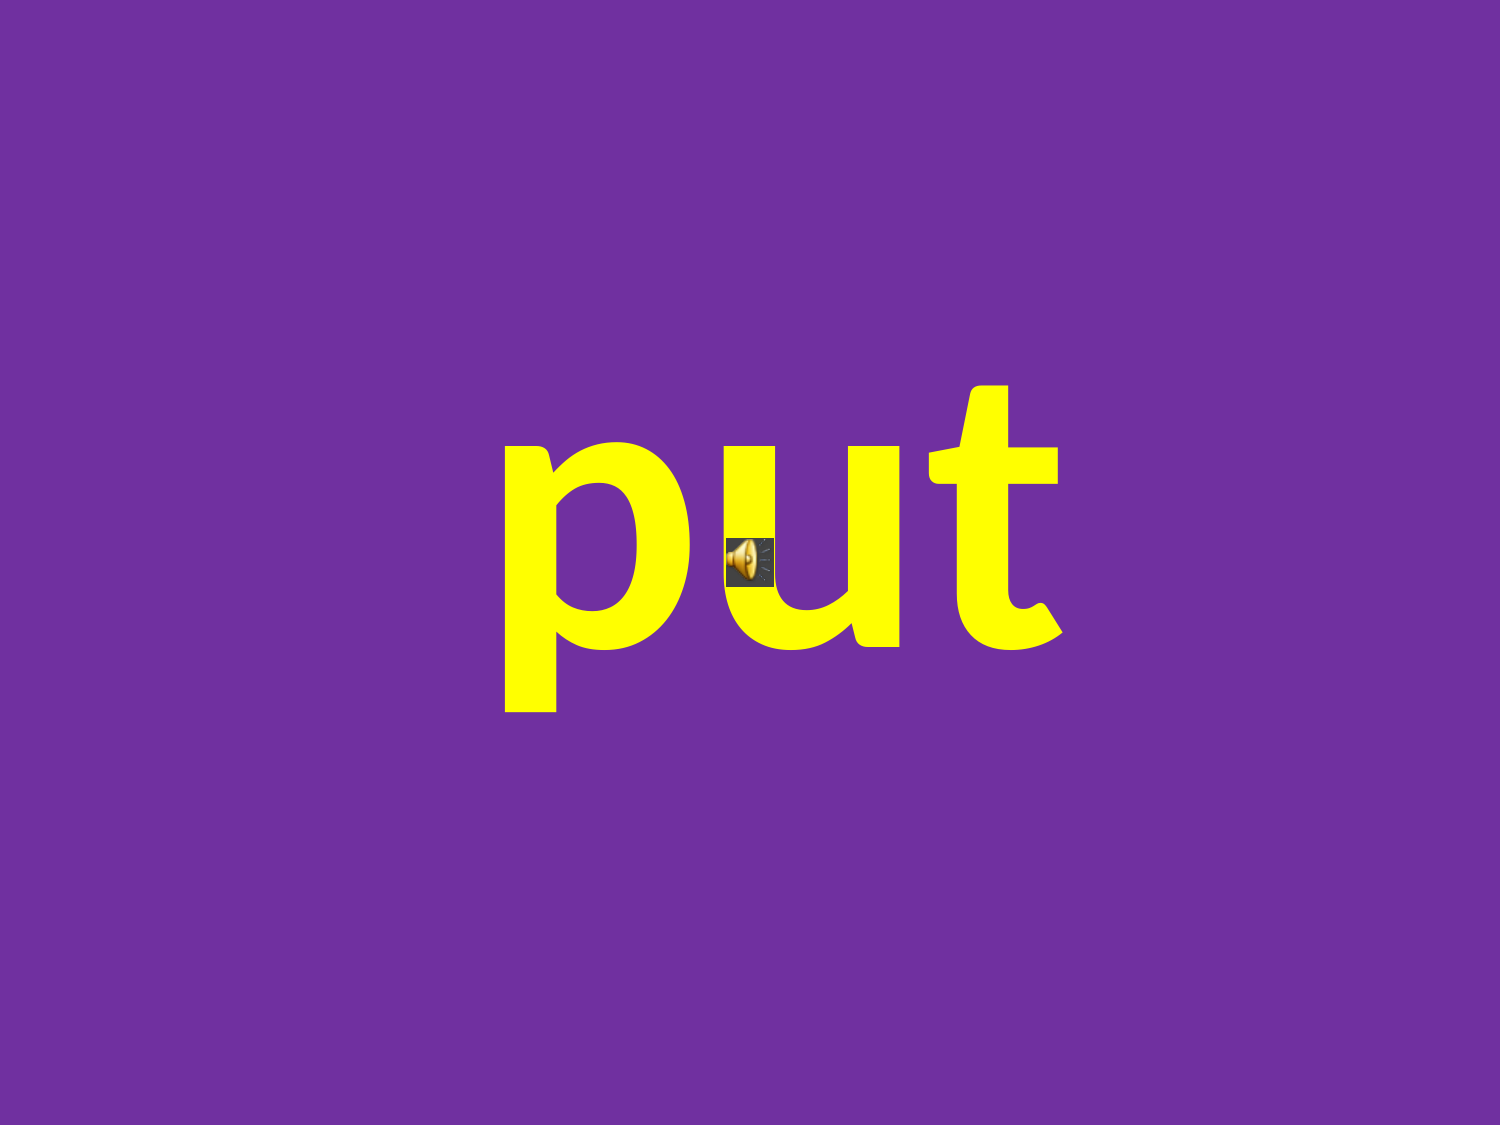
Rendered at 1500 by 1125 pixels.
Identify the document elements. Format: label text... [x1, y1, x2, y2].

picture [724, 537, 776, 588]
text_box put [99, 224, 1450, 738]
